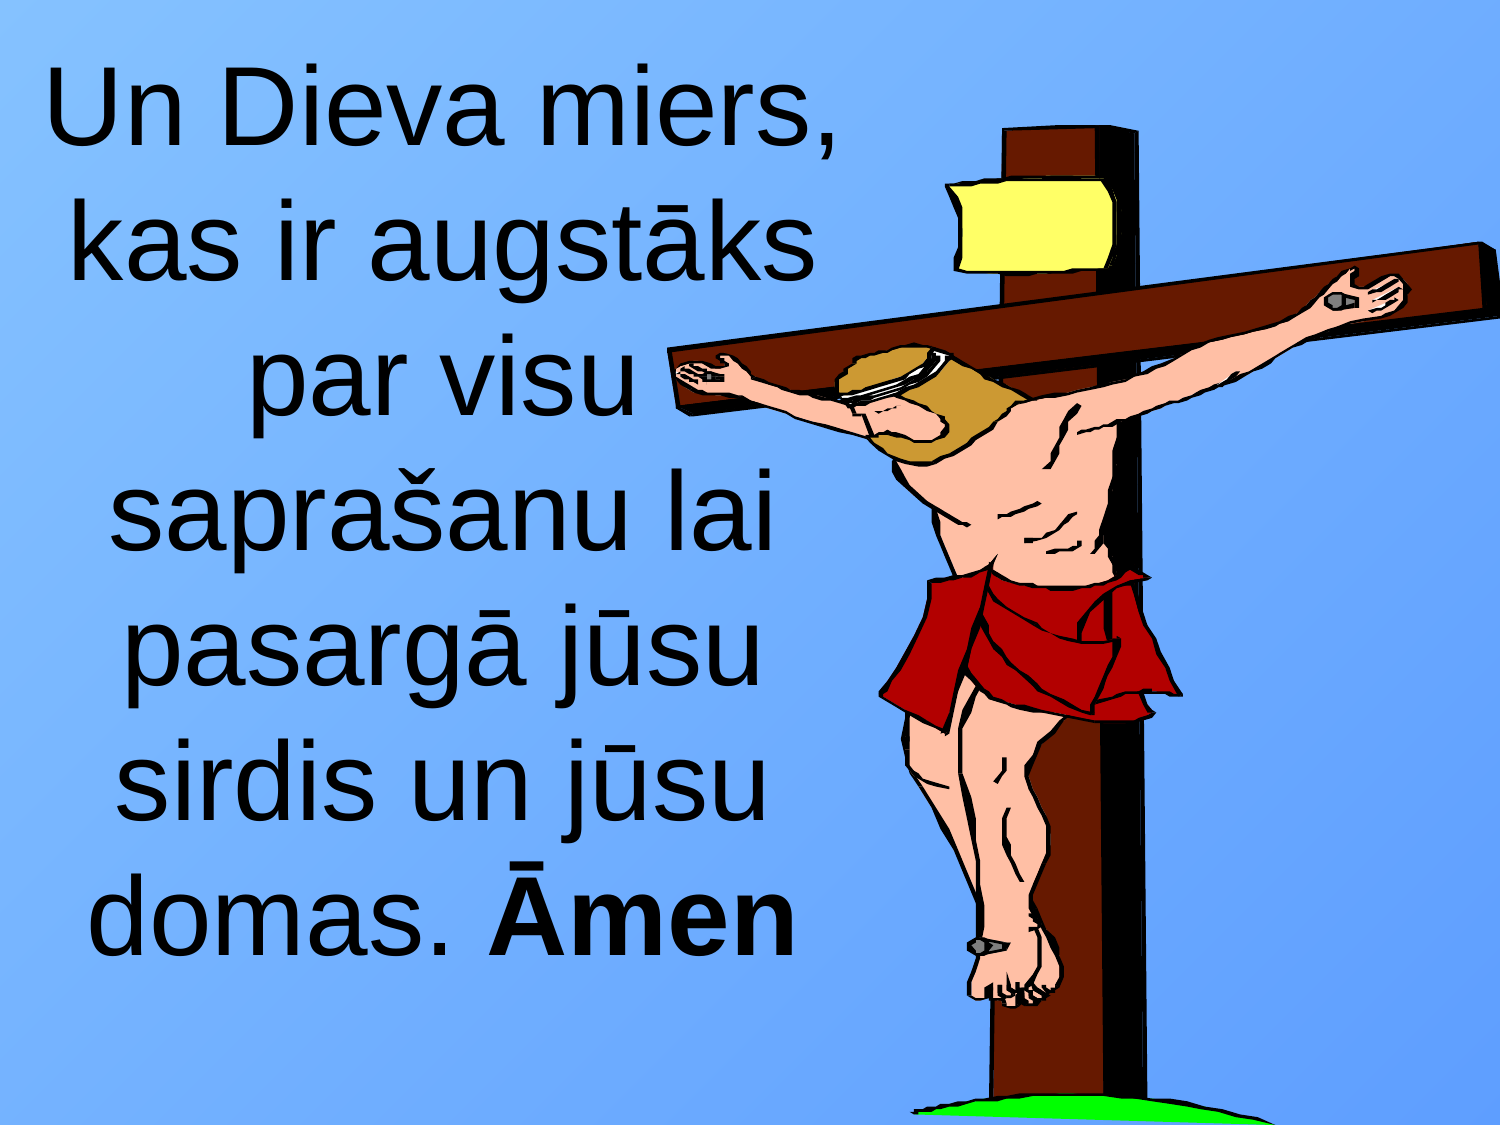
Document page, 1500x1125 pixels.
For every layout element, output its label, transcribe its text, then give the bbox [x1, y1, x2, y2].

picture [662, 125, 1500, 1125]
title Un Dieva miers, kas ir augstāks par visu saprašanu lai pasargā jūsu sirdis un jūsu domas. Āmen [17, 479, 657, 668]
